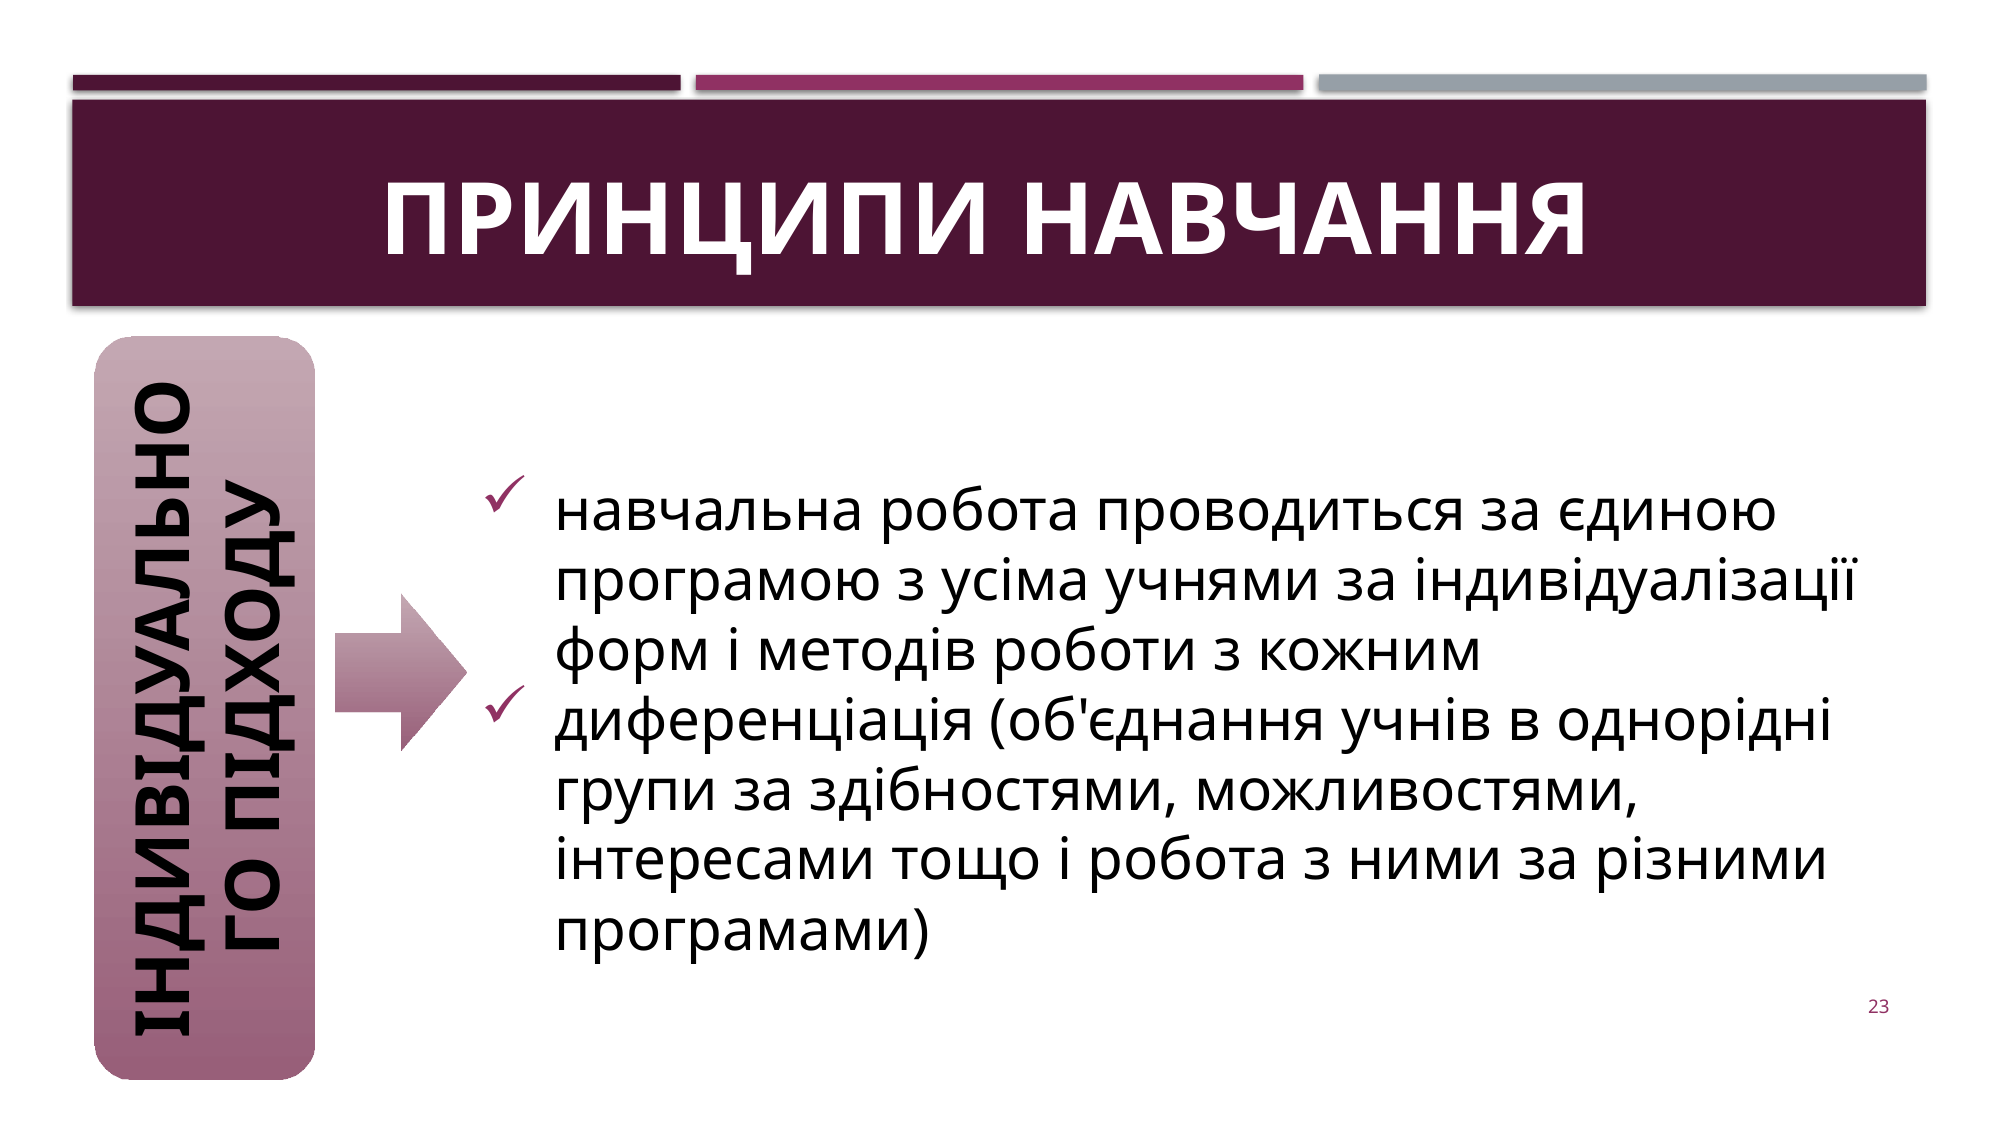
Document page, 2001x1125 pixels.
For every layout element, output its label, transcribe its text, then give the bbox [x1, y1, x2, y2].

slide_number 23 [1732, 977, 1905, 1037]
text_box навчальна робота проводиться за єдиною програмою з усіма учнями за індивідуалізації форм і методів роботи з кожним диференціація (об'єднання учнів в однорідні групи за здібностями, можливостями, інтересами тощо і робота з ними за різними програмами) [465, 464, 1886, 970]
text_box [334, 592, 465, 752]
title Принципи навчання [94, 119, 1904, 282]
text_box ІНДИВІДУАЛЬНОГО ПІДХОДУ [93, 335, 316, 1081]
